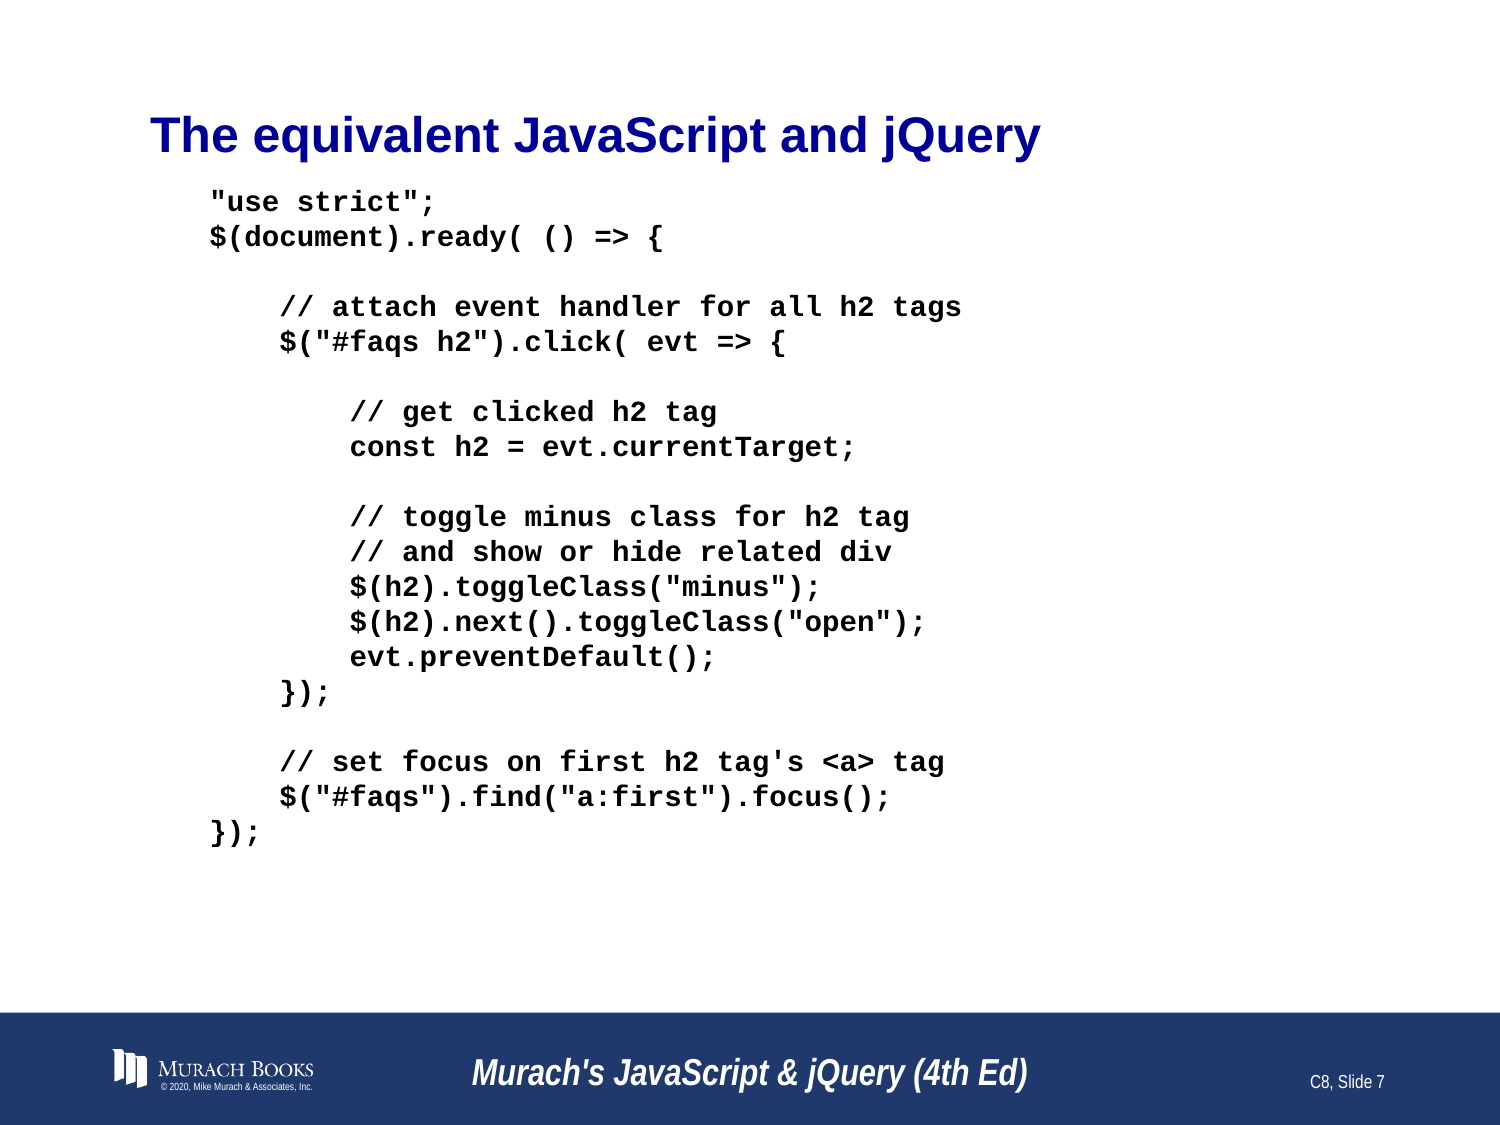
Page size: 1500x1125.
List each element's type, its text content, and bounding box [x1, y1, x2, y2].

slide_number Murach's JavaScript & jQuery (4th Ed) [463, 1025, 1050, 1100]
list "use strict"; $(document).ready( () => { // attach event handler for all h2 tags $("#faqs h2").click( evt => { // get clicked h2 tag const h2 = evt.currentTarget; // toggle minus class for h2 tag // and show or hide related div $(h2).toggleClass("minus"); $(h2).next().toggleClass("open"); evt.preventDefault(); }); // set focus on first h2 tag's <a> tag $("#faqs").find("a:first").focus(); }); [137, 174, 1350, 975]
slide_number C8, Slide 7 [1087, 1025, 1400, 1100]
footer © 2020, Mike Murach & Associates, Inc. [12, 1025, 463, 1100]
title The equivalent JavaScript and jQuery [150, 102, 1350, 164]
